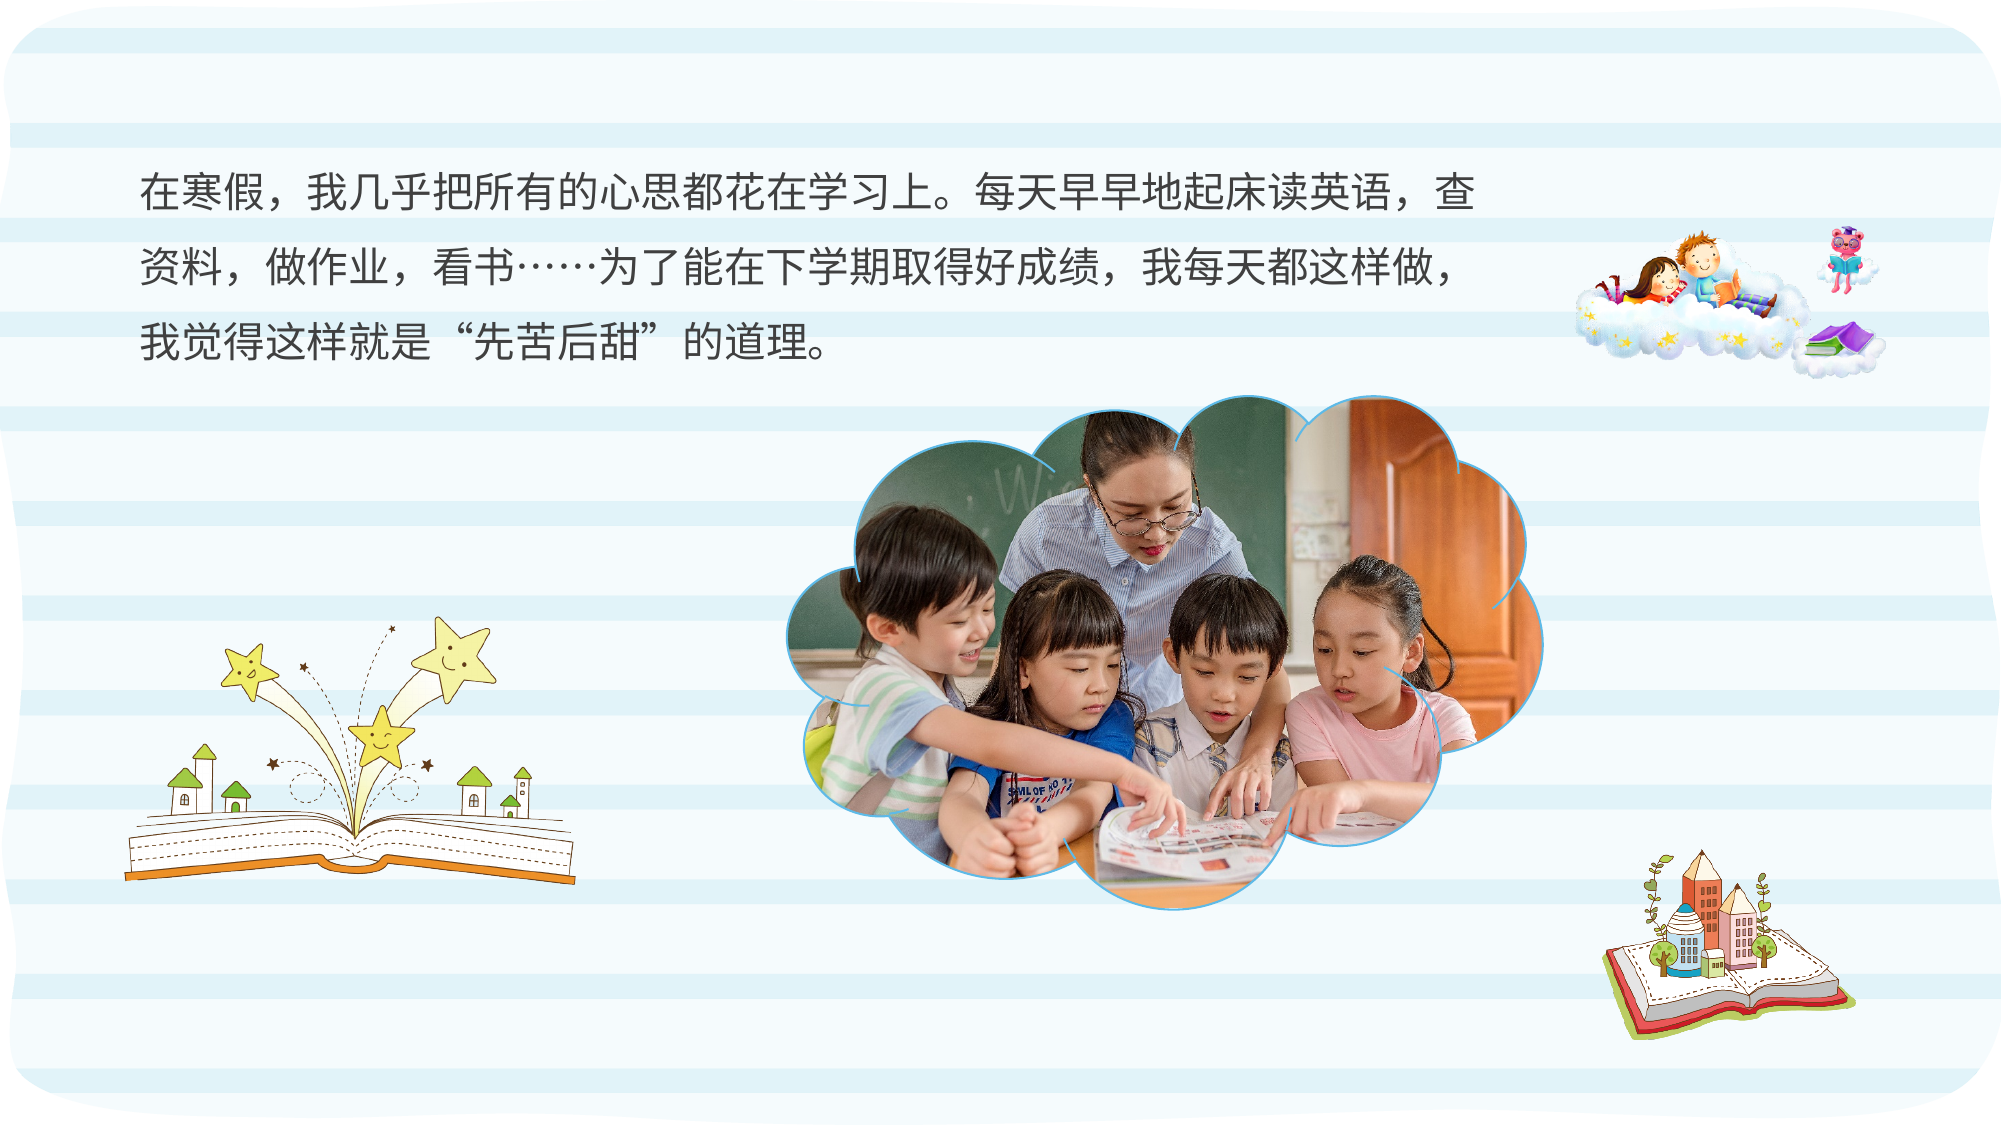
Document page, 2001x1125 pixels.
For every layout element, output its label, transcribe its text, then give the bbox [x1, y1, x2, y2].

text_box 在寒假，我几乎把所有的心思都花在学习上。每天早早地起床读英语，查资料，做作业，看书……为了能在下学期取得好成绩，我每天都这样做，我觉得这样就是“先苦后甜”的道理。 [124, 133, 1507, 374]
picture [787, 394, 1543, 908]
picture [124, 616, 576, 885]
picture [1574, 226, 1886, 379]
picture [1602, 849, 1856, 1041]
